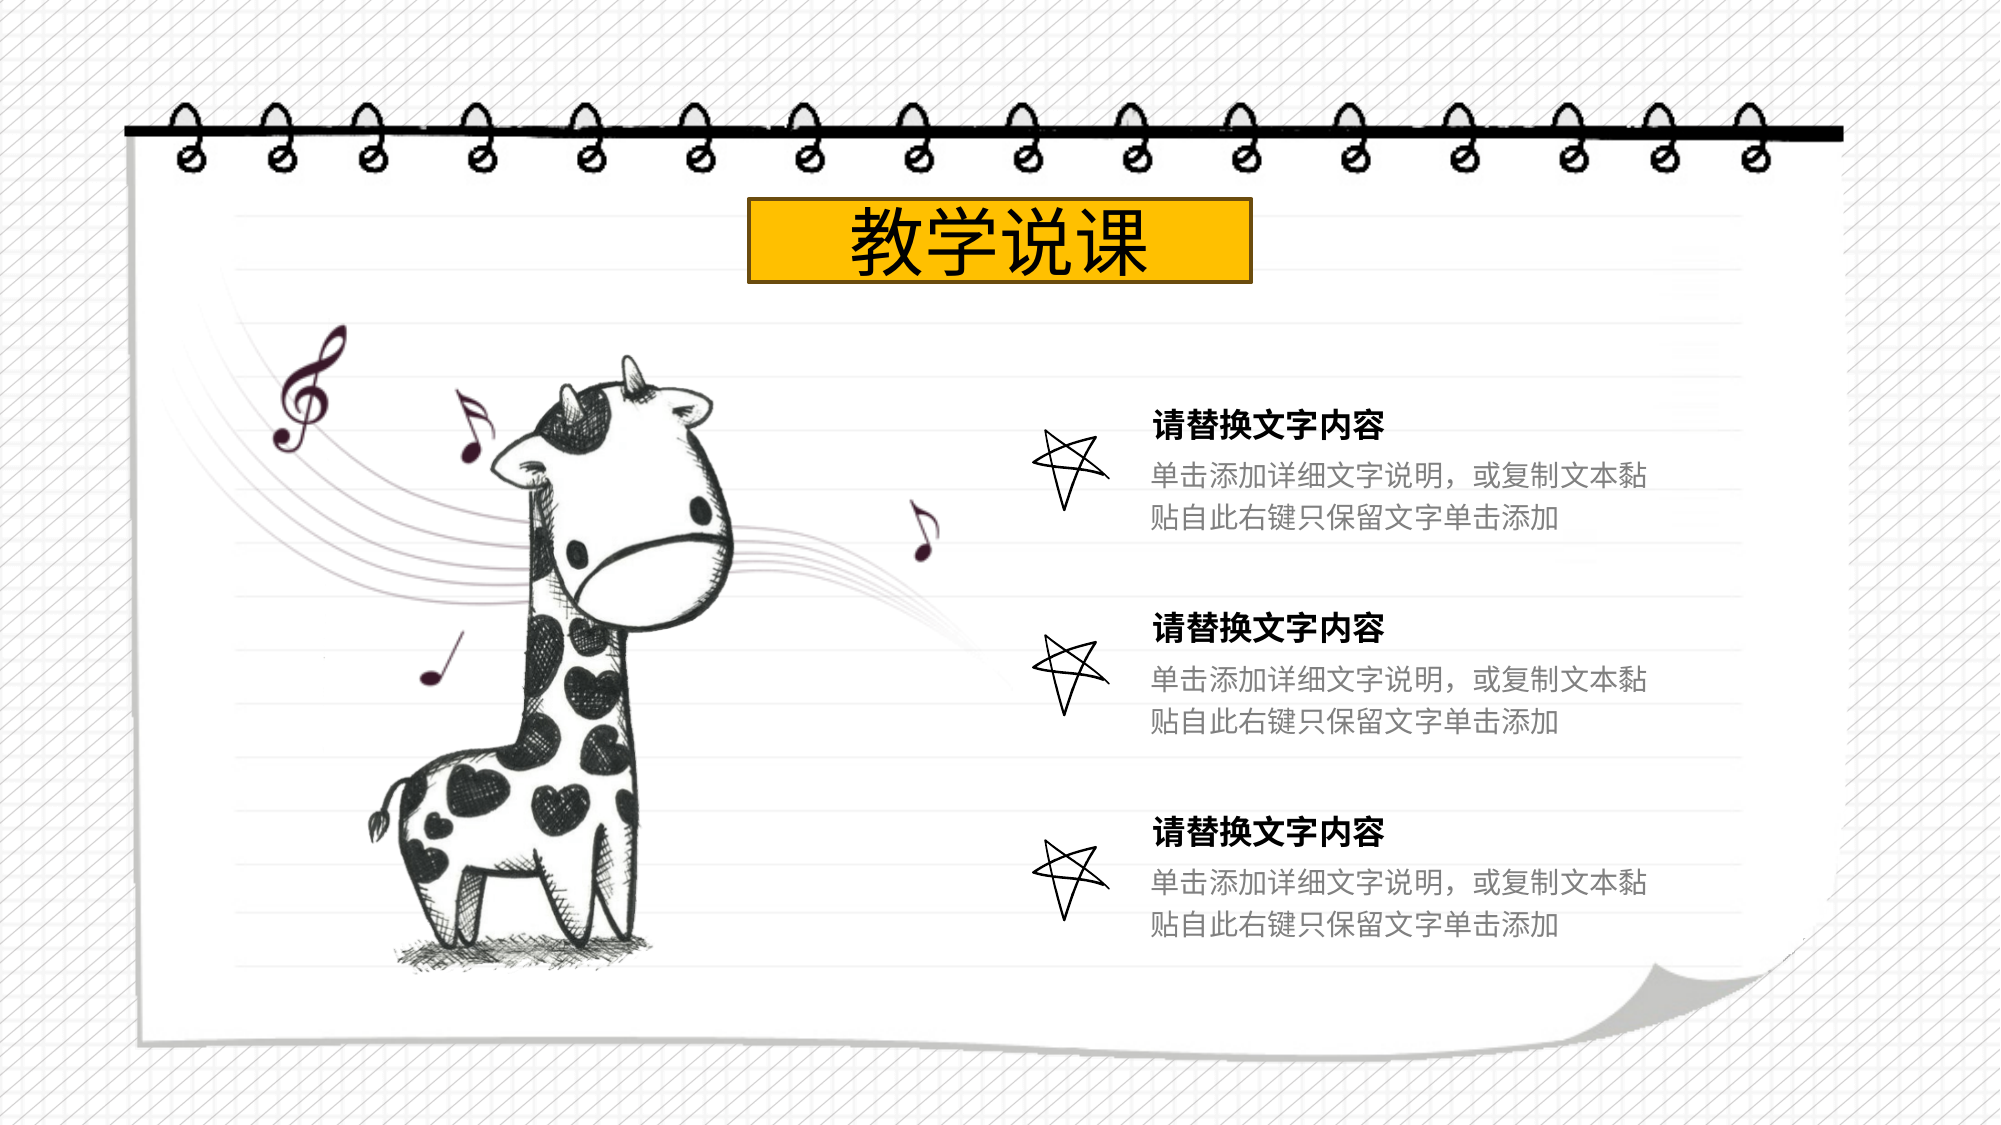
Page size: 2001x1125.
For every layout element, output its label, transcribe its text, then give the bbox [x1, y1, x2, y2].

text_box 请替换文字内容 [1152, 803, 1386, 851]
text_box [1032, 429, 1110, 512]
text_box 单击添加详细文字说明，或复制文本黏贴自此右键只保留文字单击添加 [1150, 654, 1653, 738]
text_box [1032, 634, 1110, 717]
text_box 教学说课 [748, 199, 1252, 283]
picture [0, 0, 2000, 1125]
text_box 请替换文字内容 [1152, 599, 1386, 648]
text_box 请替换文字内容 [1152, 395, 1386, 444]
text_box 单击添加详细文字说明，或复制文本黏贴自此右键只保留文字单击添加 [1150, 450, 1653, 535]
text_box [1032, 839, 1110, 922]
text_box 单击添加详细文字说明，或复制文本黏贴自此右键只保留文字单击添加 [1150, 857, 1653, 942]
